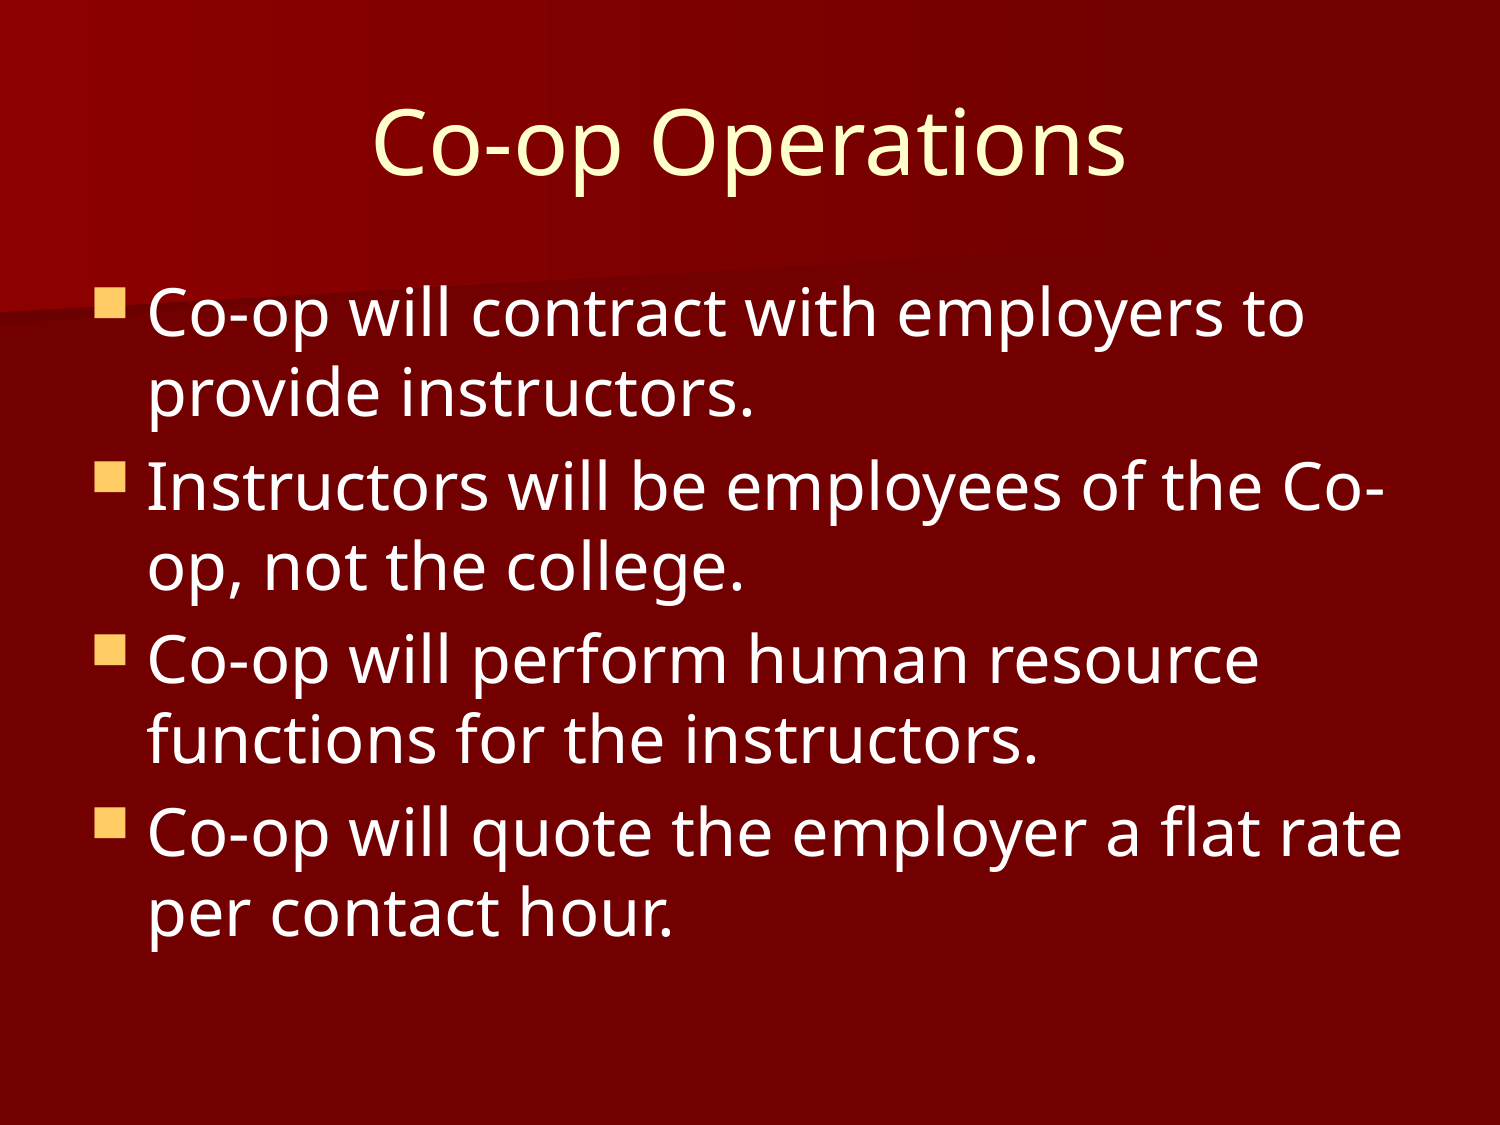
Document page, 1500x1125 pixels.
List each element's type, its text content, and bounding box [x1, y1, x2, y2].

title Co-op Operations [75, 45, 1425, 233]
list Co-op will contract with employers to provide instructors. Instructors will be employees of the Co-op, not the college. Co-op will perform human resource functions for the instructors. Co-op will quote the employer a flat rate per contact hour. [75, 262, 1425, 1000]
